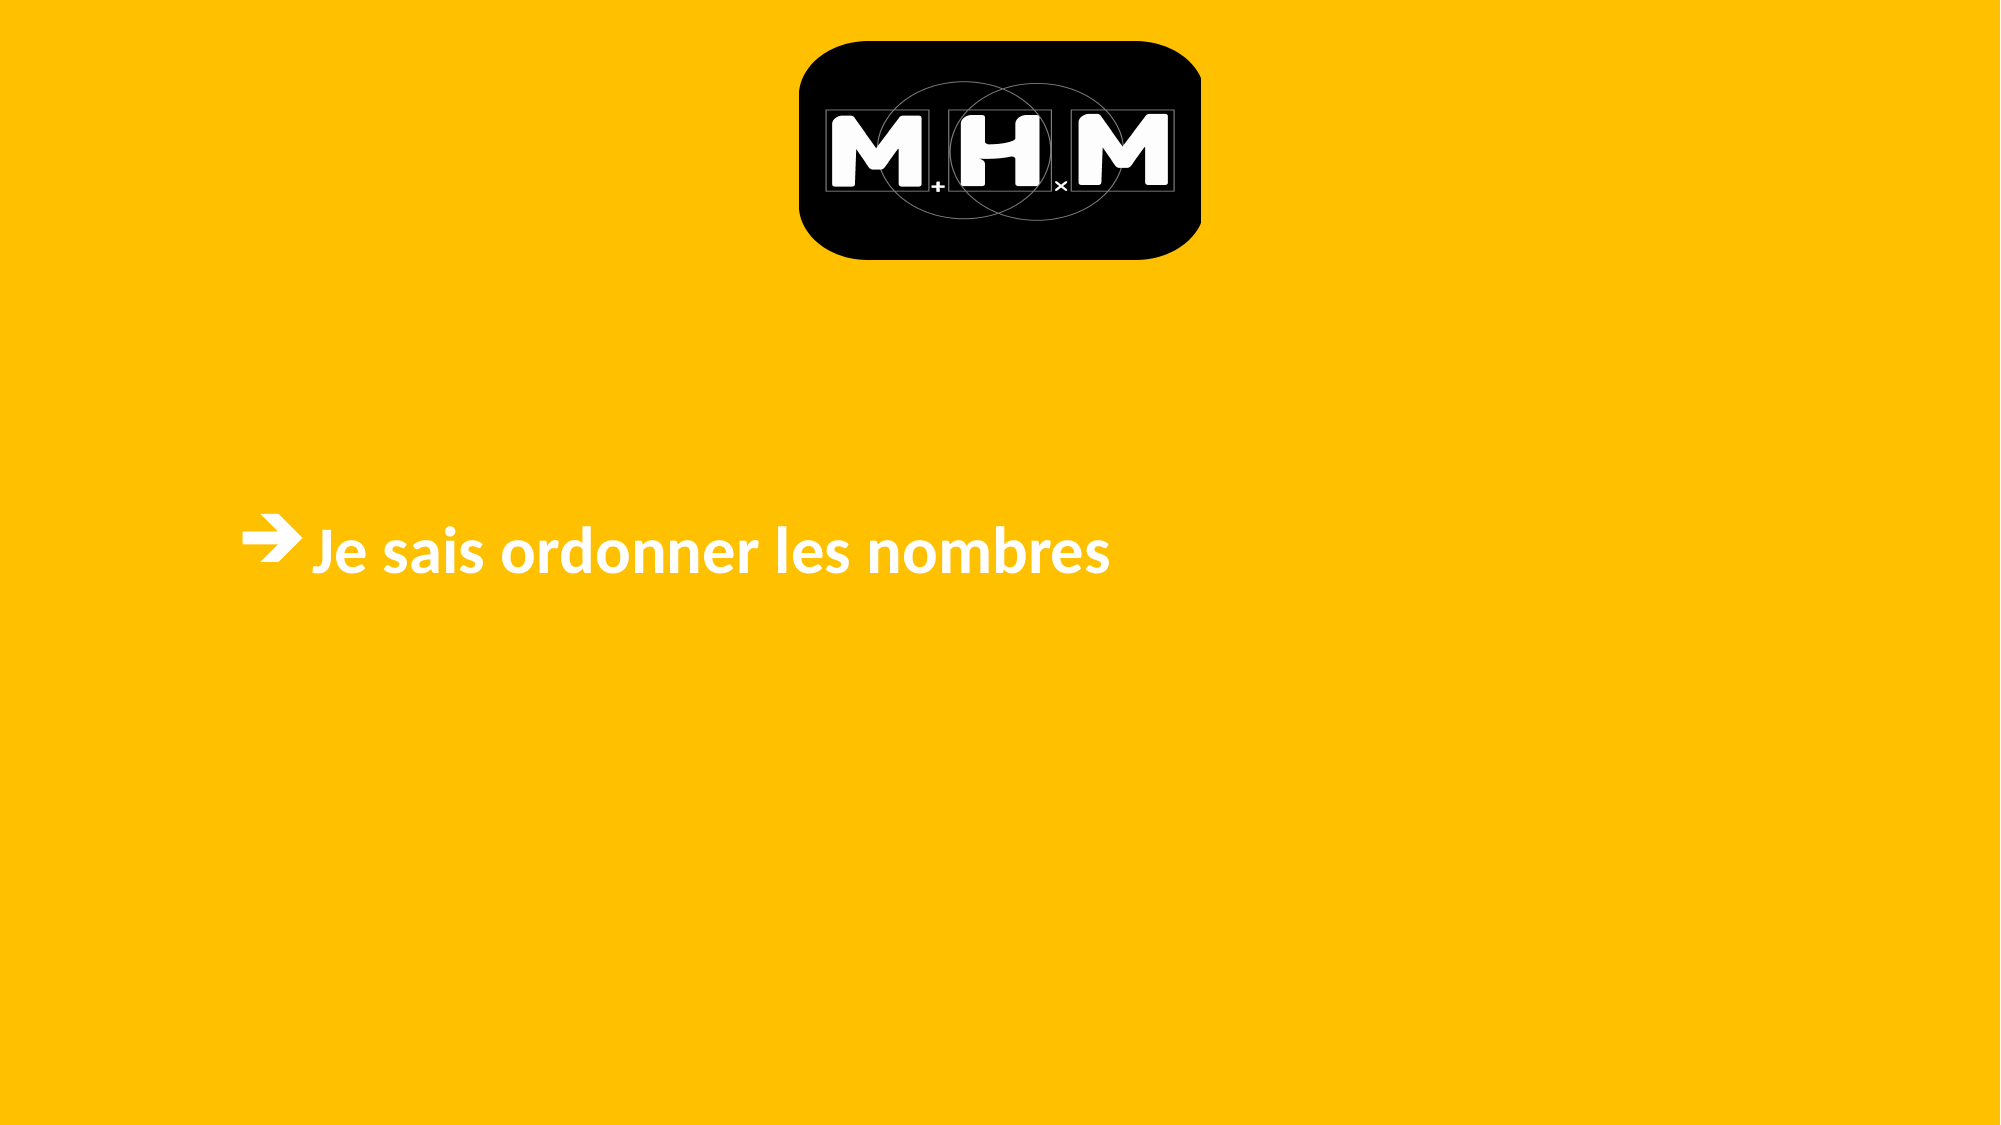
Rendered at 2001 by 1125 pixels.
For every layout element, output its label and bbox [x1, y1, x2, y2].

text_box [0, 0, 2000, 1125]
